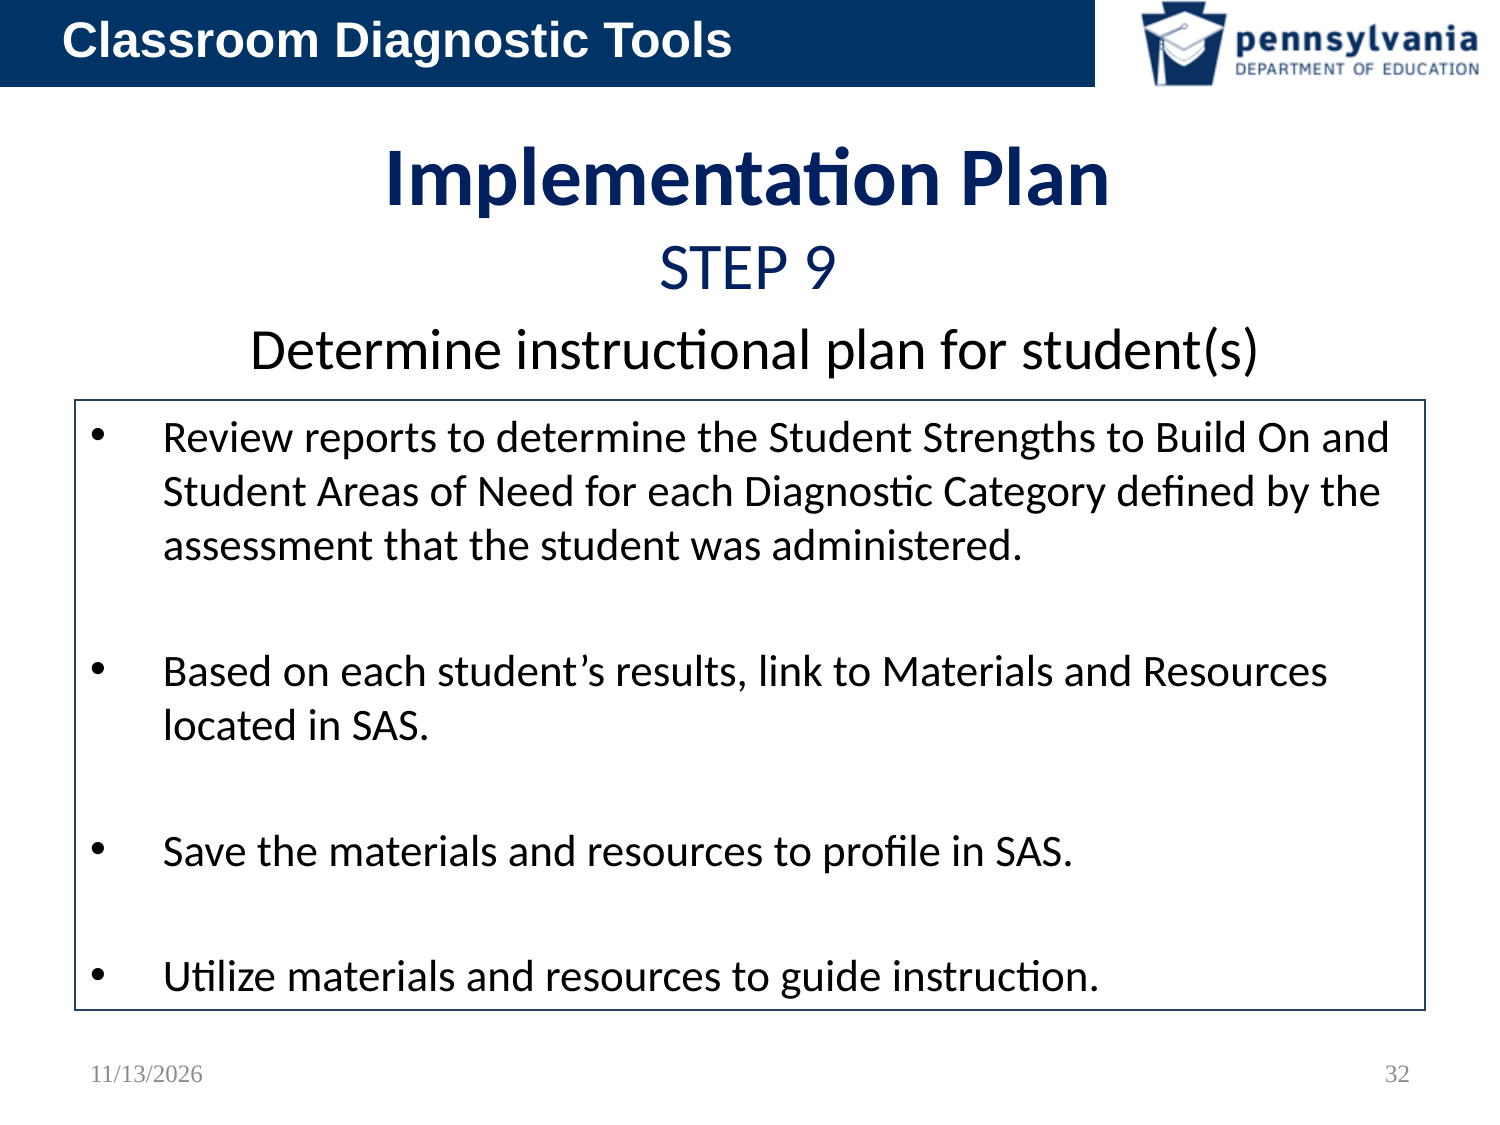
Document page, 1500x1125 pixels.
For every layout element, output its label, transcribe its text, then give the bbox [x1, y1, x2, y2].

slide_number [75, 1042, 425, 1103]
picture [1134, 0, 1485, 90]
list Review reports to determine the Student Strengths to Build On and Student Areas of Need for each Diagnostic Category defined by the assessment that the student was administered. Based on each student’s results, link to Materials and Resources located in SAS. Save the materials and resources to profile in SAS. Utilize materials and resources to guide instruction. [74, 399, 1426, 1011]
title Implementation Plan STEP 9 Determine instructional plan for student(s) [73, 146, 1424, 359]
slide_number 32 [1074, 1042, 1425, 1103]
